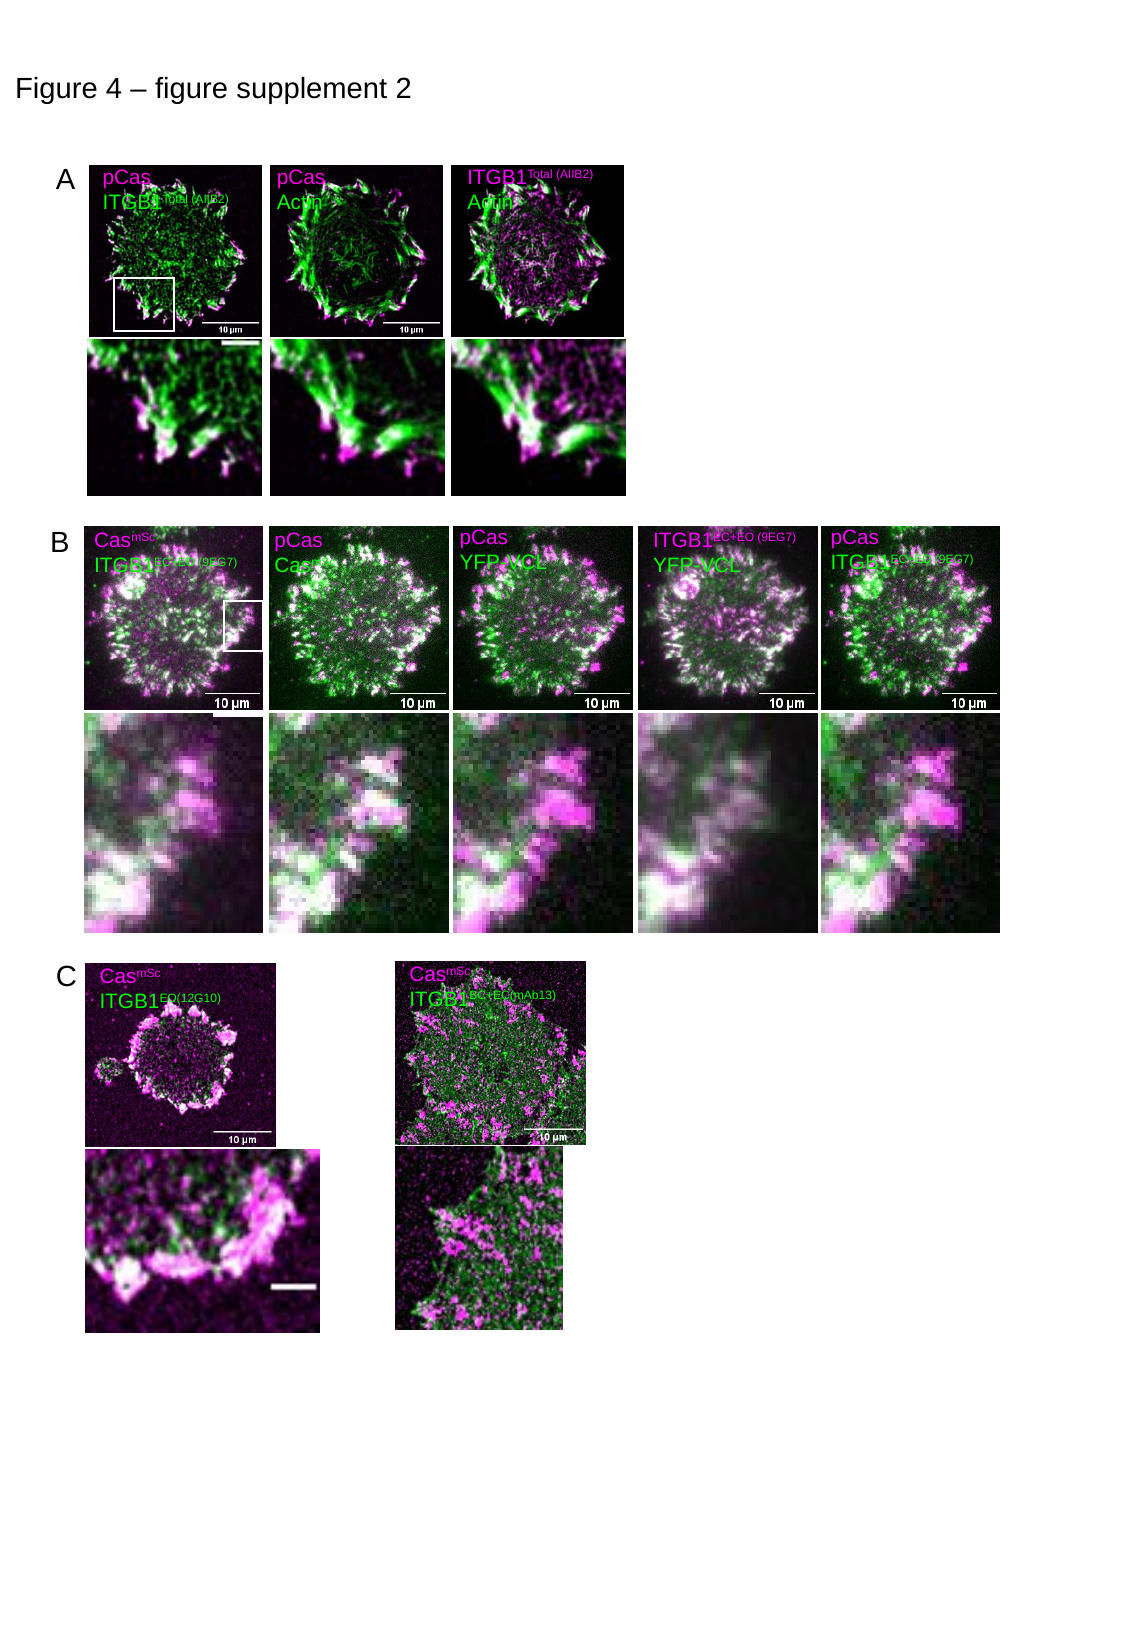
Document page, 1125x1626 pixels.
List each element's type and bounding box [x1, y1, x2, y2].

text_box [0, 62, 1031, 1333]
